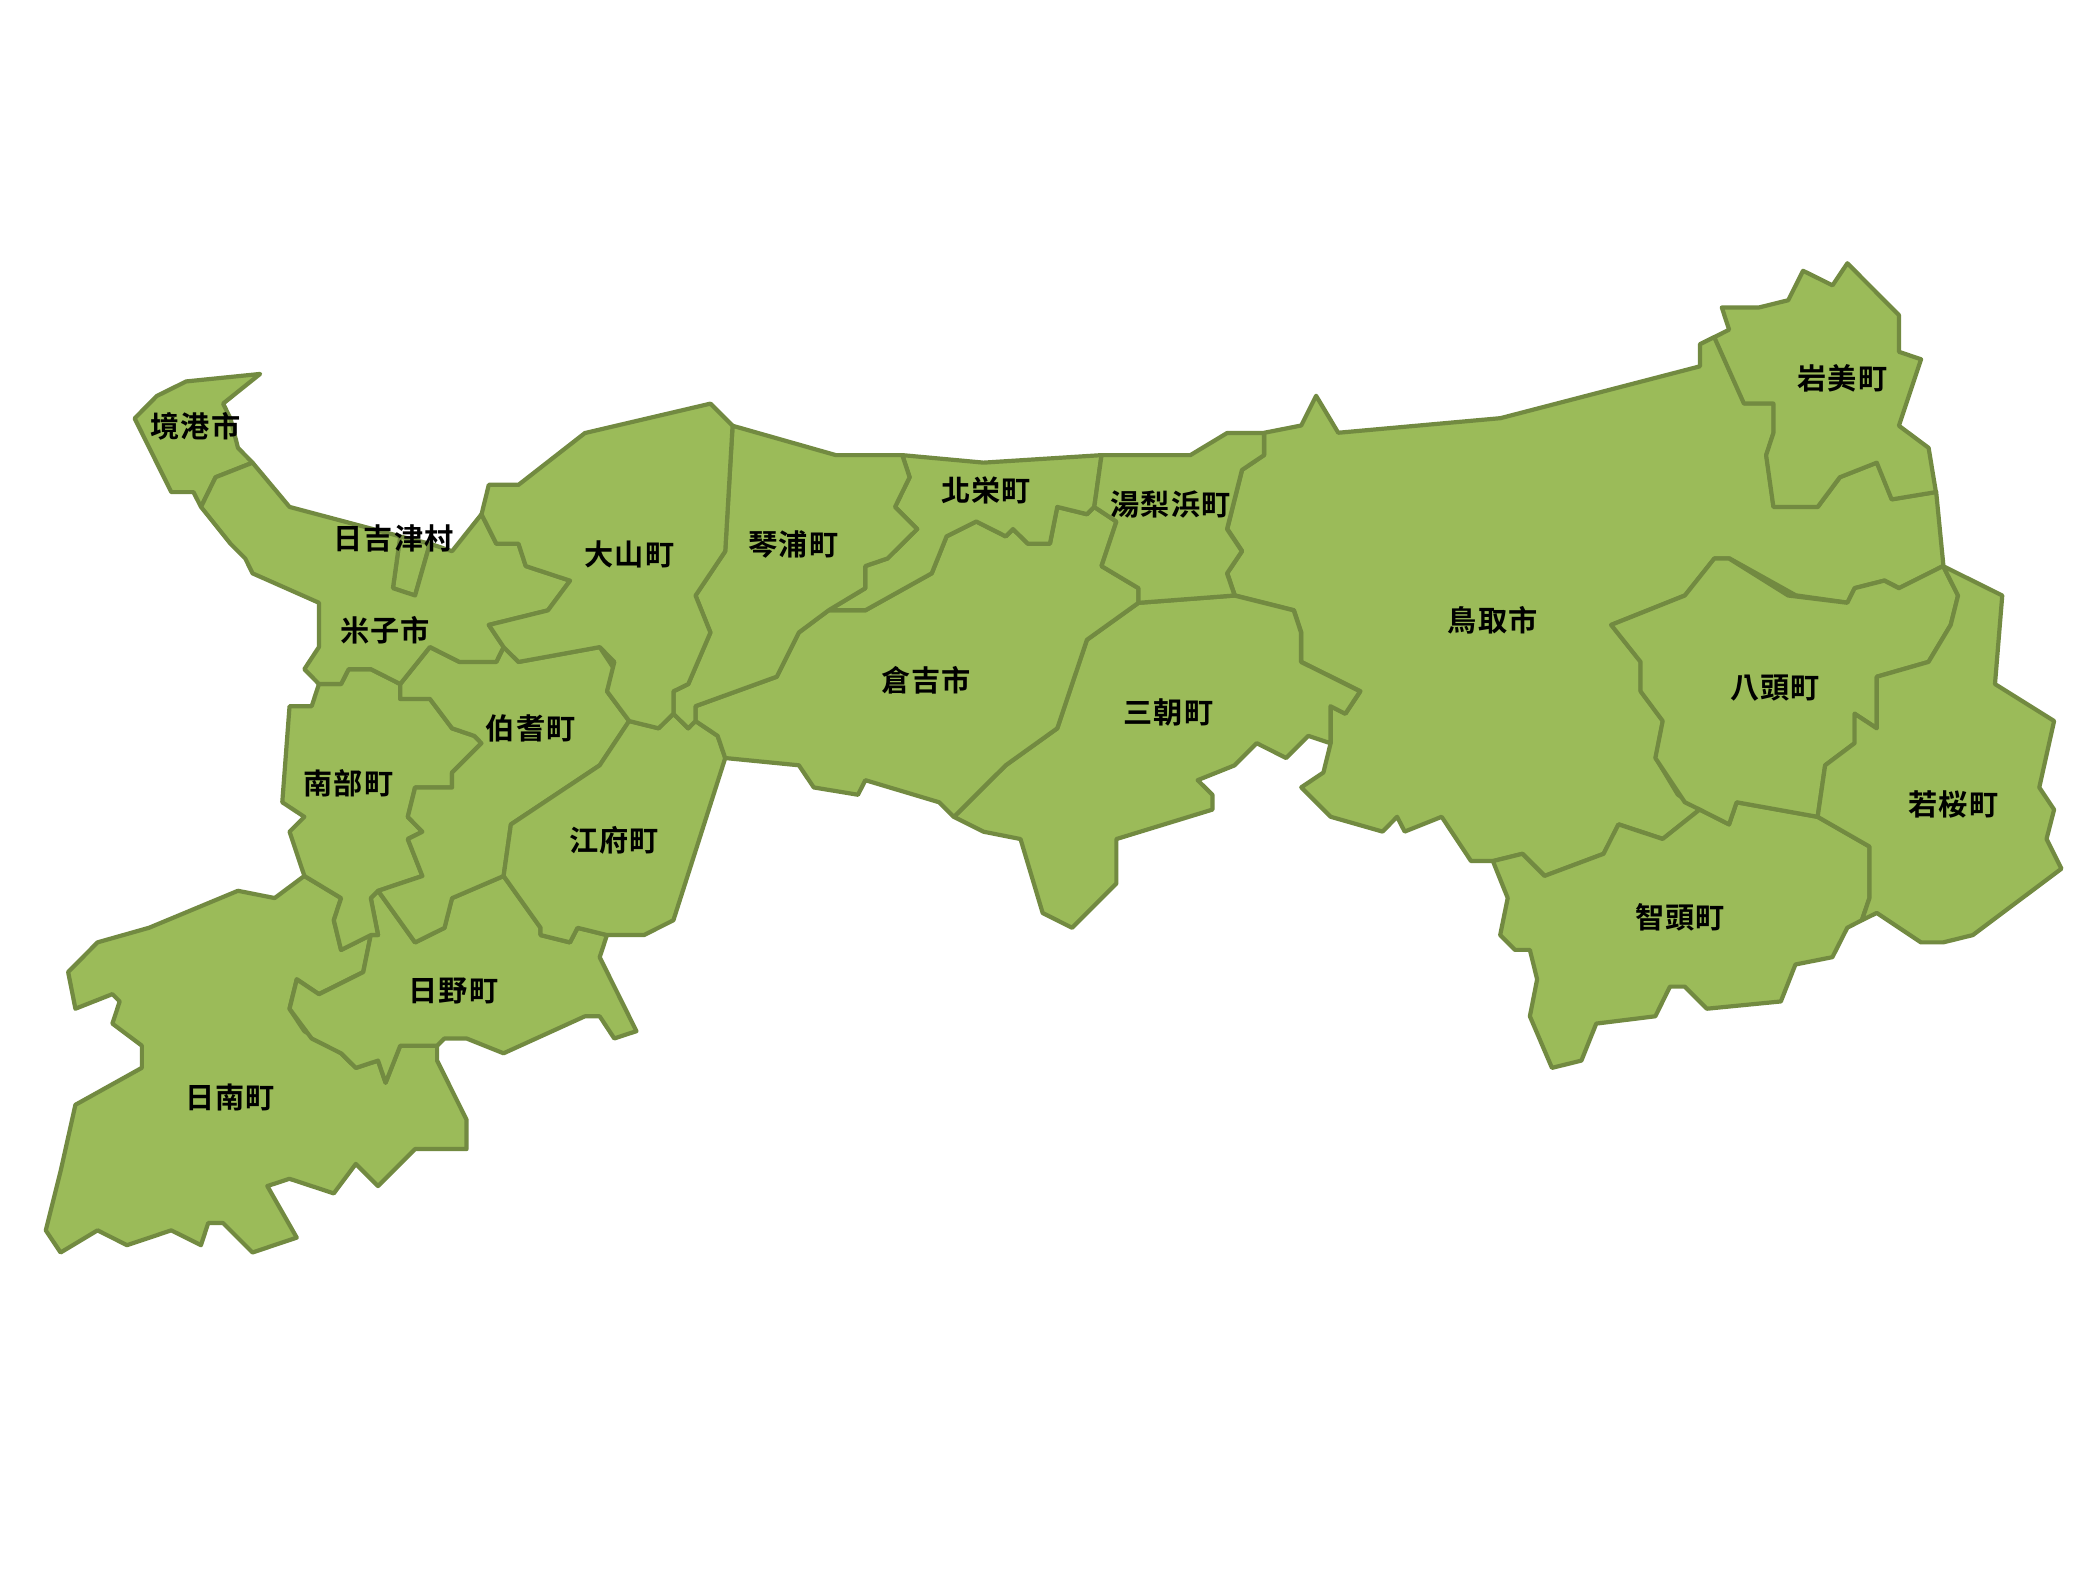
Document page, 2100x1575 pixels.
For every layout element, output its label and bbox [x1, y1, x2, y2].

text_box [45, 263, 2062, 1253]
